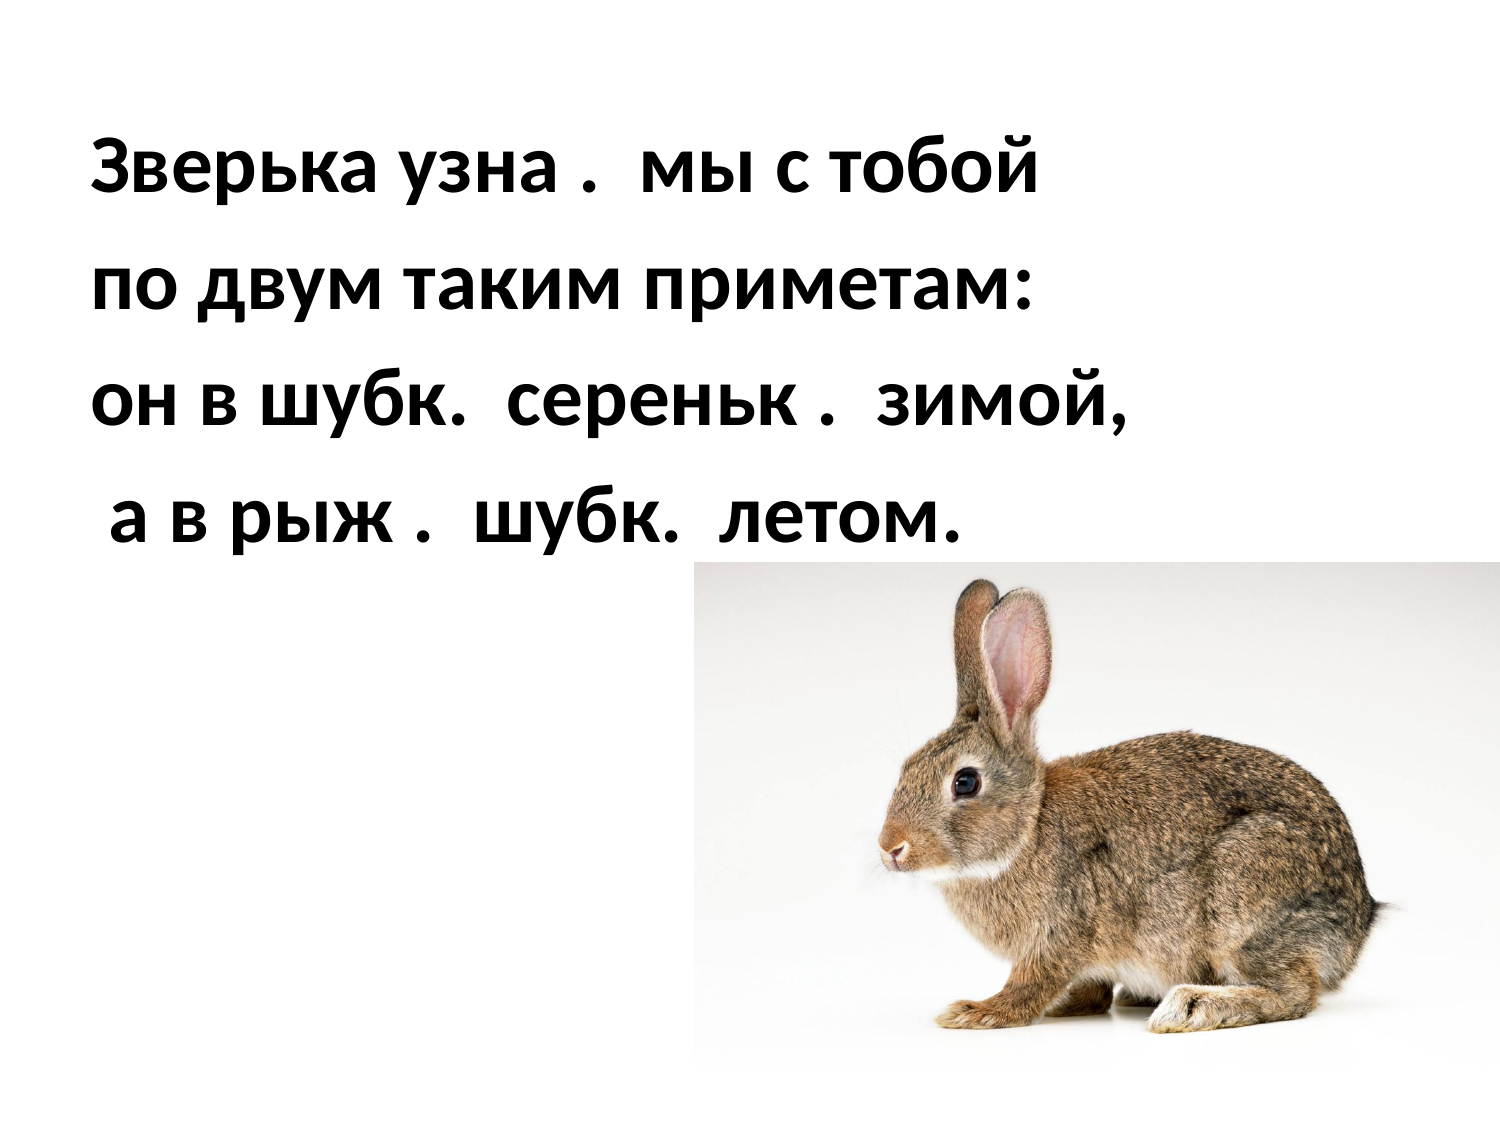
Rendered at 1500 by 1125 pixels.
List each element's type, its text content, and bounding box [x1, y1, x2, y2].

list Зверька узна . мы с тобой по двум таким приметам: он в шубк. сереньк . зимой, а в рыж . шубк. летом. [75, 101, 1425, 1005]
picture [694, 562, 1500, 1067]
